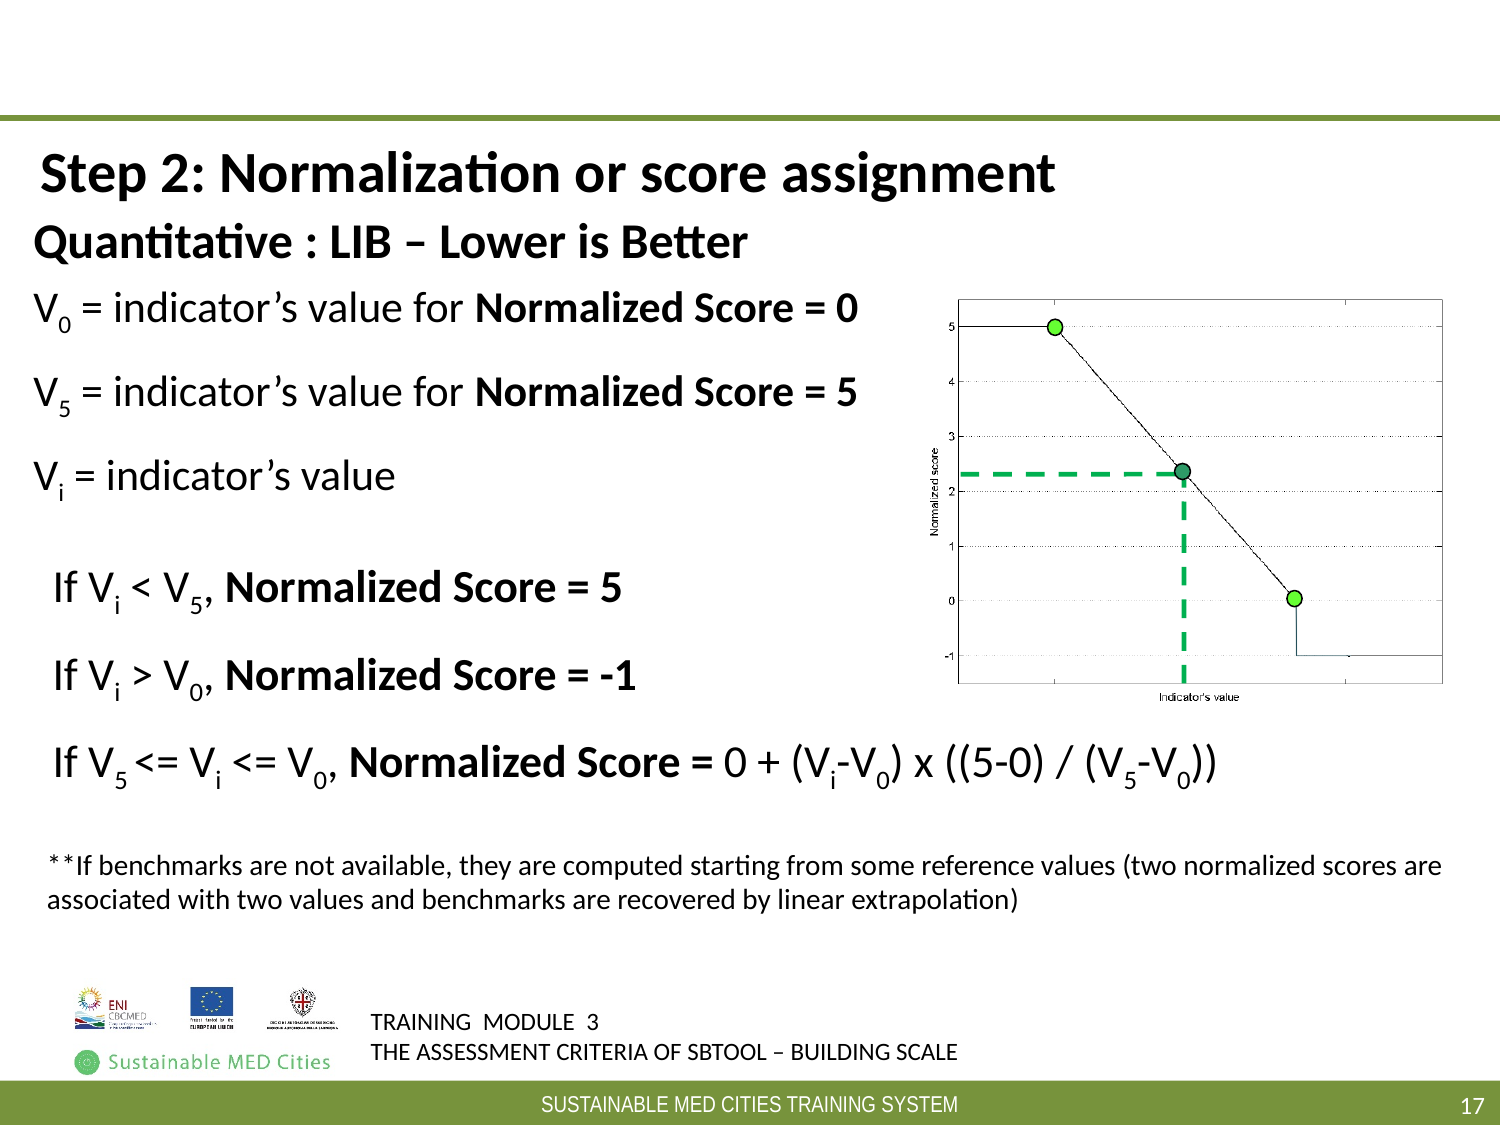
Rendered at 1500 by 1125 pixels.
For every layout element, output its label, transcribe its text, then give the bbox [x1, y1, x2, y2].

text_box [922, 282, 1452, 716]
picture [62, 978, 356, 1080]
text_box V0 = indicator’s value for Normalized Score = 0 V5 = indicator’s value for Normalized Score = 5 Vi = indicator’s value [18, 276, 952, 515]
text_box **If benchmarks are not available, they are computed starting from some reference values (two normalized scores are associated with two values and benchmarks are recovered by linear extrapolation) [29, 837, 1471, 925]
slide_number 17 [1399, 1074, 1500, 1125]
text_box Quantitative : LIB – Lower is Better [18, 201, 959, 276]
text_box Step 2: Normalization or score assignment [25, 126, 1073, 212]
text_box If Vi < V5, Normalized Score = 5 If Vi > V0, Normalized Score = -1 If V5 <= Vi <= V0, Normalized Score = 0 + (Vi-V0) x ((5-0) / (V5-V0)) [35, 548, 1425, 804]
